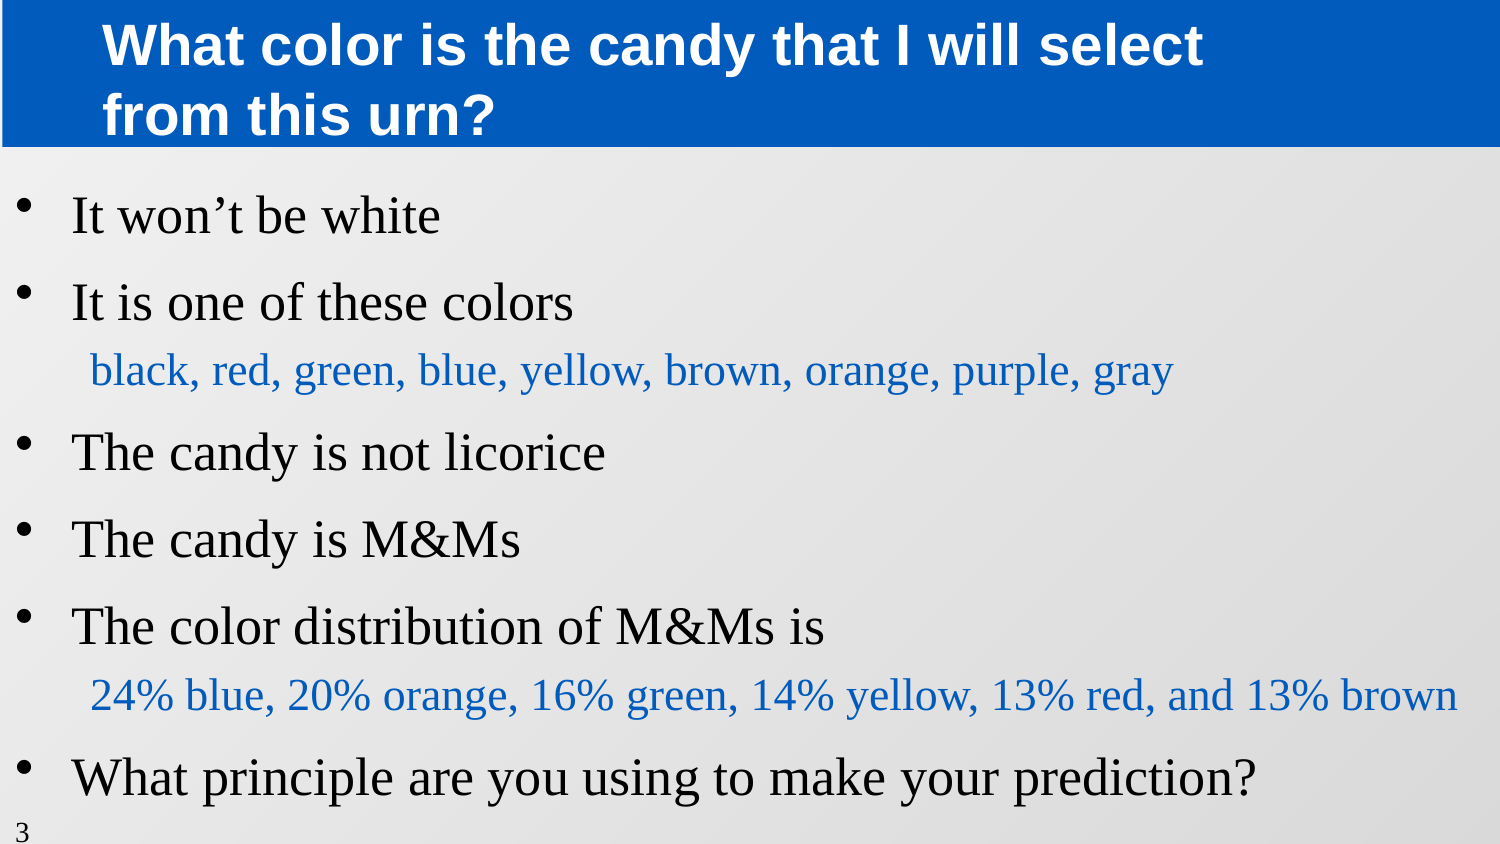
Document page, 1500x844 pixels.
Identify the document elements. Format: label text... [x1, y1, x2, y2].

title What color is the candy that I will select from this urn? [87, 0, 1363, 147]
list It won’t be white It is one of these colors black, red, green, blue, yellow, brown, orange, purple, gray The candy is not licorice The candy is M&Ms The color distribution of M&Ms is 24% blue, 20% orange, 16% green, 14% yellow, 13% red, and 13% brown What principle are you using to make your prediction? [0, 171, 1488, 760]
slide_number 3 [0, 806, 101, 844]
